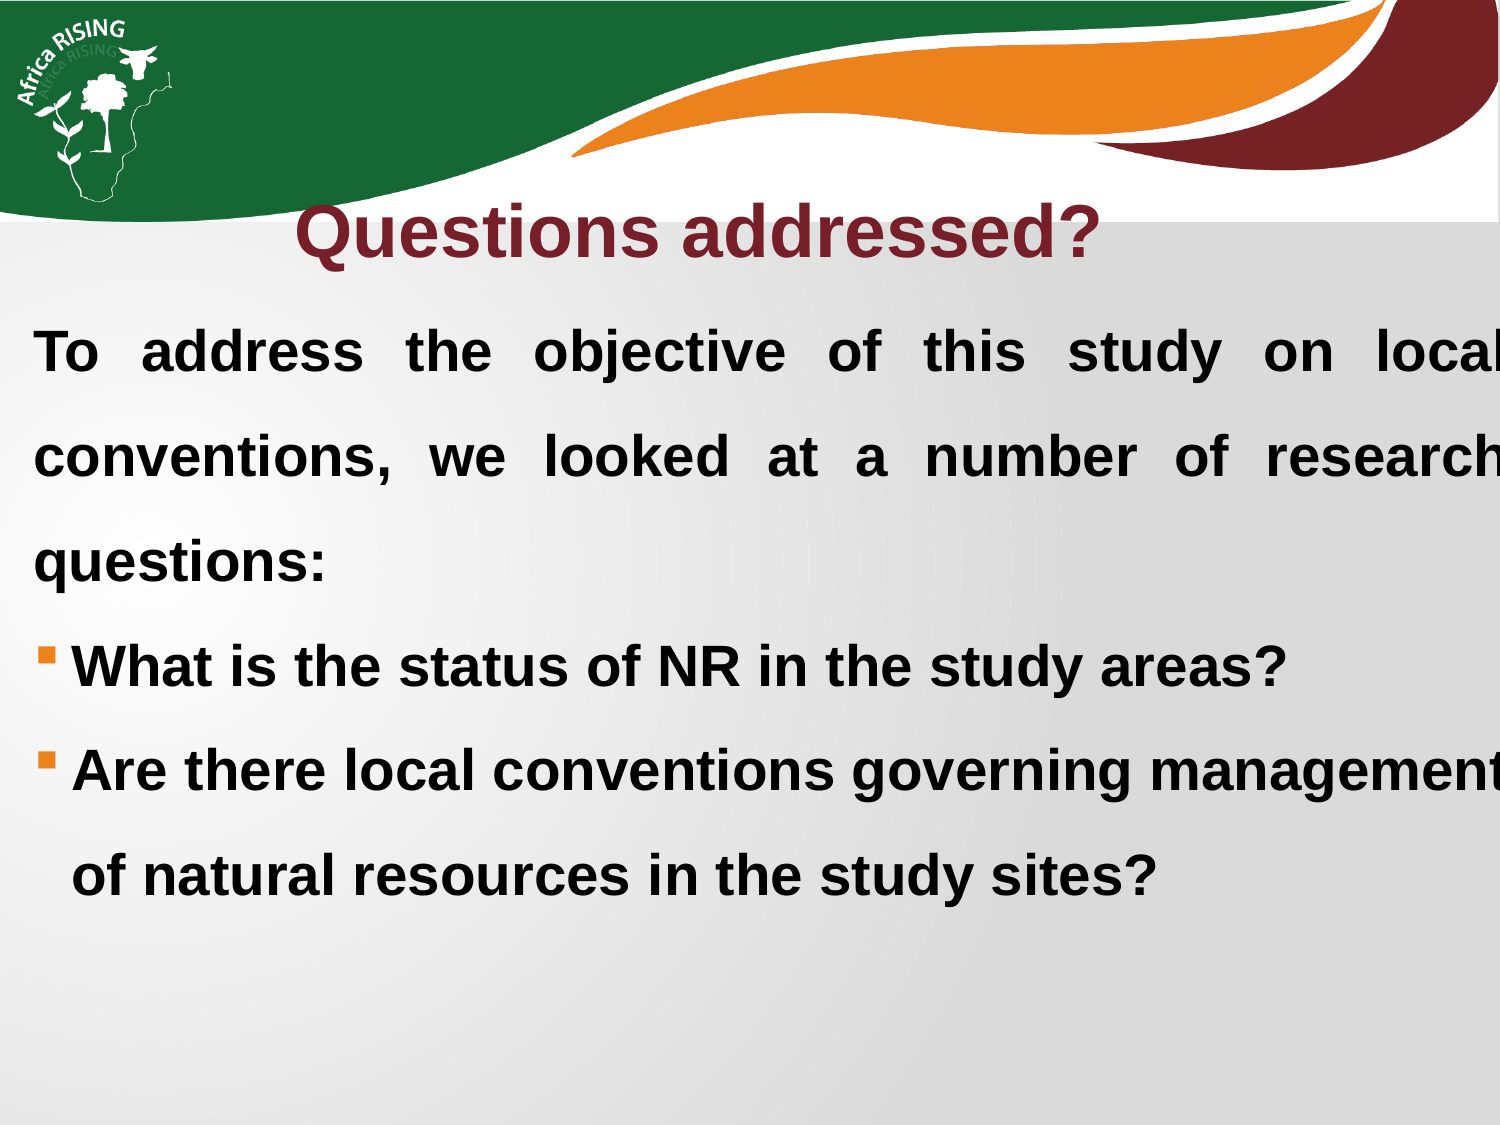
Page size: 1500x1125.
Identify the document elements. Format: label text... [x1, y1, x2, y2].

list Questions addressed? [75, 174, 1325, 300]
picture [0, 0, 1499, 222]
list To address the objective of this study on local conventions, we looked at a number of research questions: What is the status of NR in the study areas? Are there local conventions governing management of natural resources in the study sites? [0, 270, 1500, 1125]
